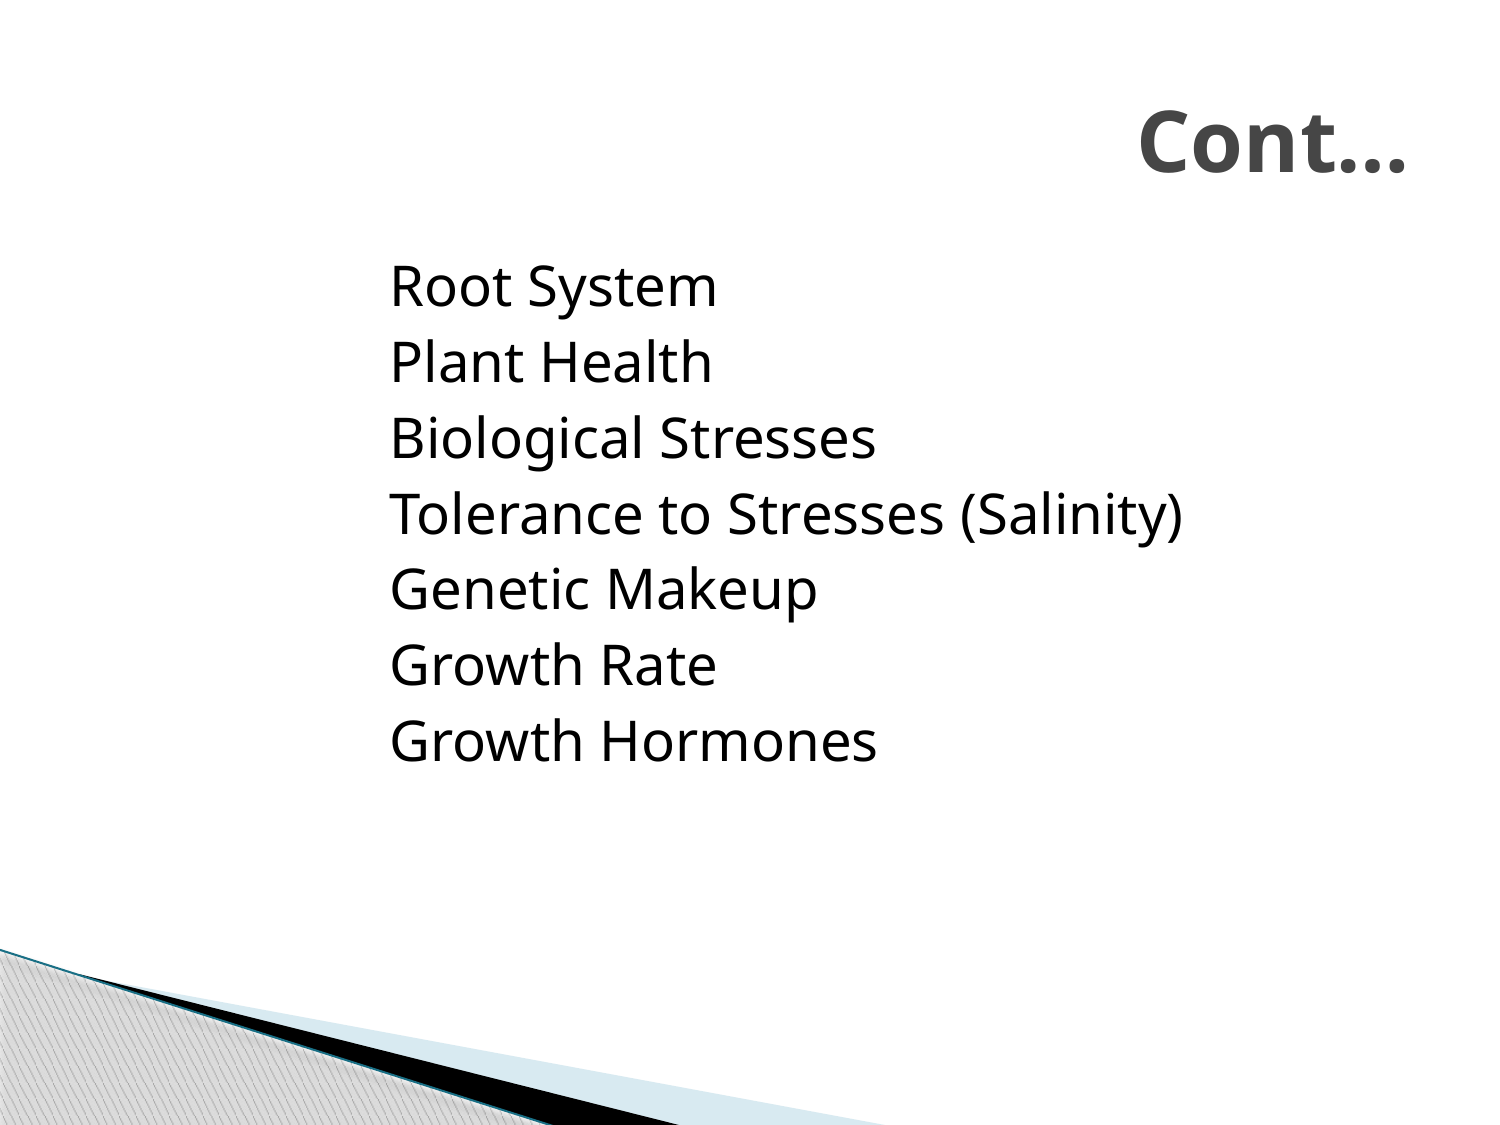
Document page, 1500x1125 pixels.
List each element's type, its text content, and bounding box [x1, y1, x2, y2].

title Cont… [75, 45, 1425, 233]
list Root System Plant Health Biological Stresses Tolerance to Stresses (Salinity) Genetic Makeup Growth Rate Growth Hormones [75, 243, 1425, 986]
